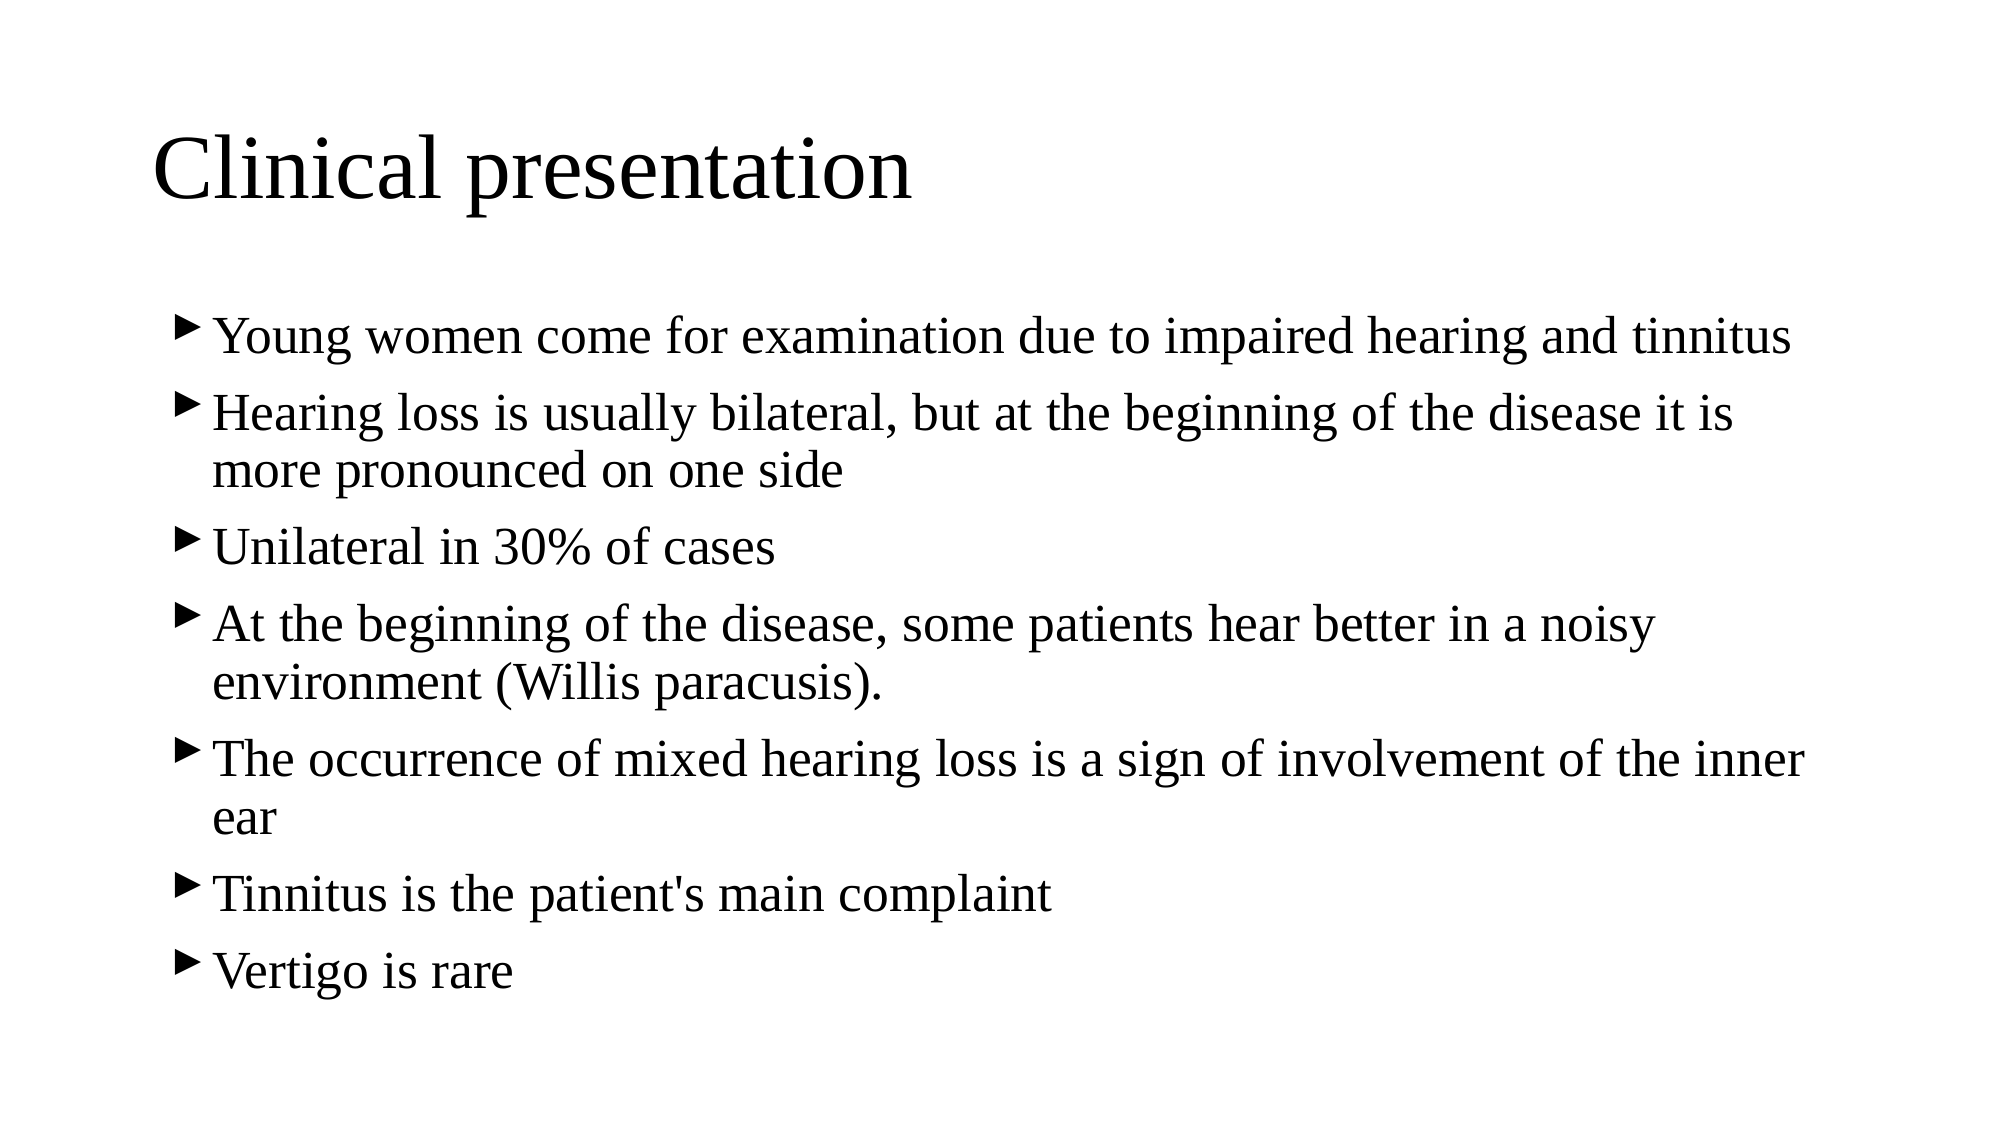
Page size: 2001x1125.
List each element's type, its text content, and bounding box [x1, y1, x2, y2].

title Clinical presentation [137, 59, 1863, 278]
list Young women come for examination due to impaired hearing and tinnitus Hearing loss is usually bilateral, but at the beginning of the disease it is more pronounced on one side Unilateral in 30% of cases At the beginning of the disease, some patients hear better in a noisy environment (Willis paracusis). The occurrence of mixed hearing loss is a sign of involvement of the inner ear Tinnitus is the patient's main complaint Vertigo is rare [137, 299, 1863, 1014]
